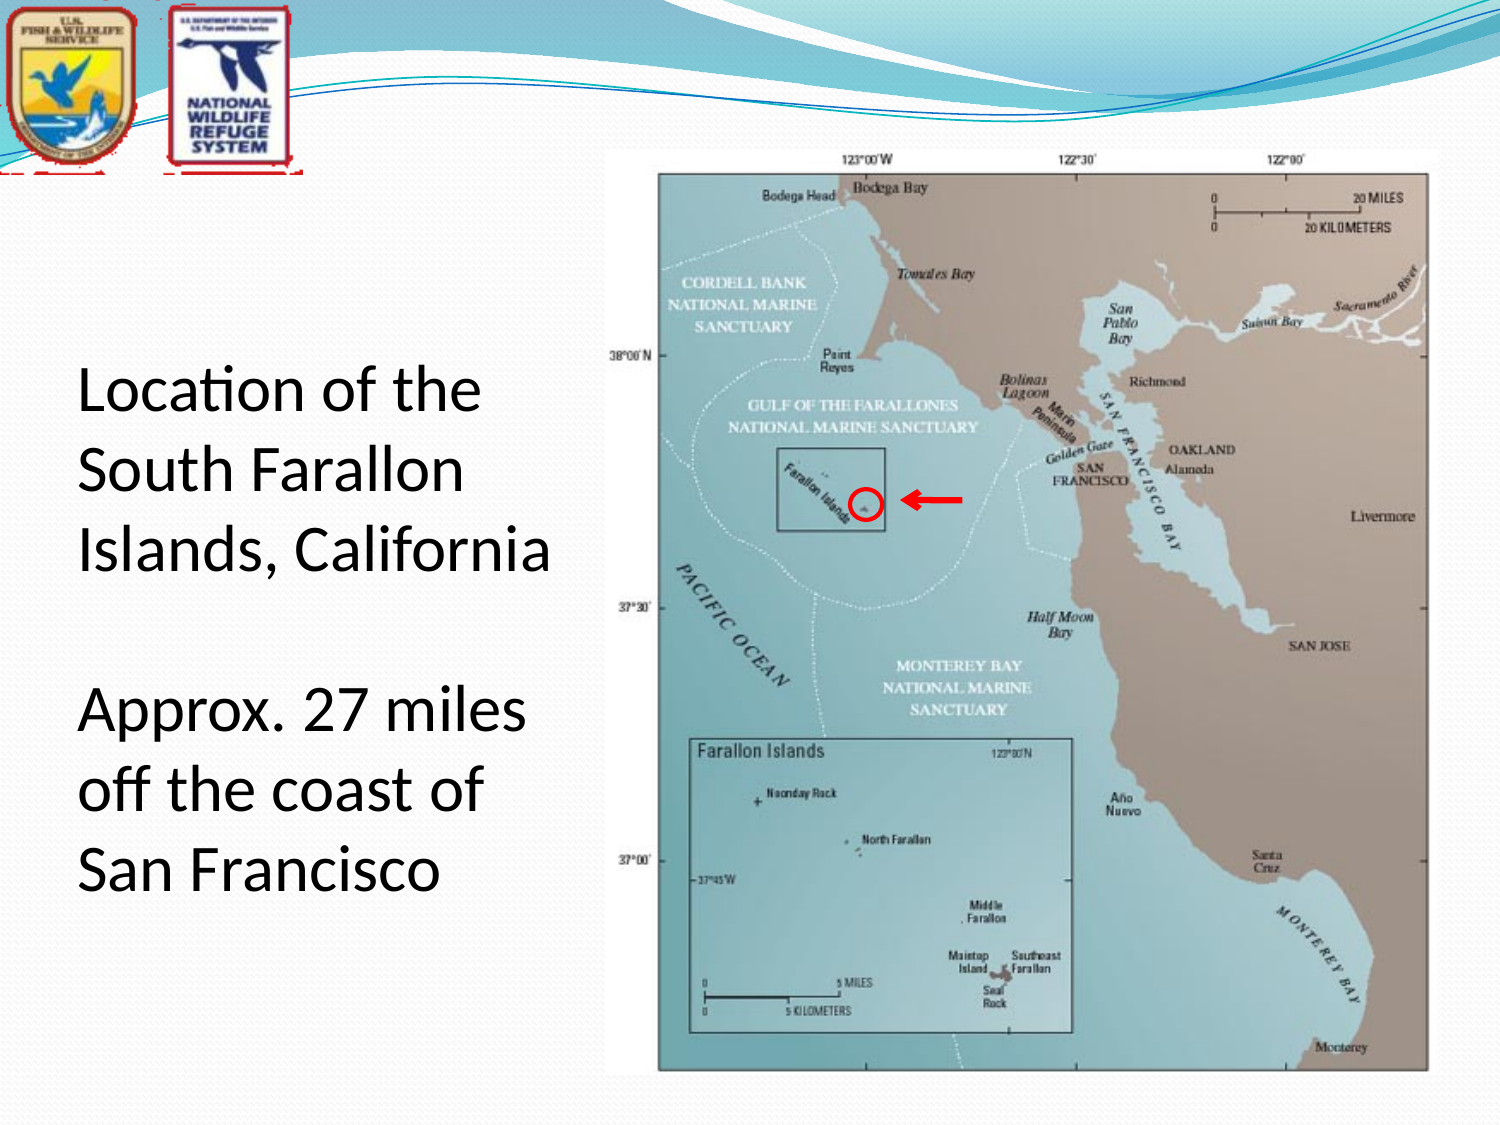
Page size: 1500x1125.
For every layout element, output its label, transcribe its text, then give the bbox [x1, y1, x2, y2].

text_box Storm-petrel feather pile [900, 501, 961, 510]
text_box Location of the South Farallon Islands, California Approx. 27 miles off the coast of San Francisco [62, 337, 588, 913]
picture [0, 0, 303, 176]
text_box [605, 149, 1438, 1076]
